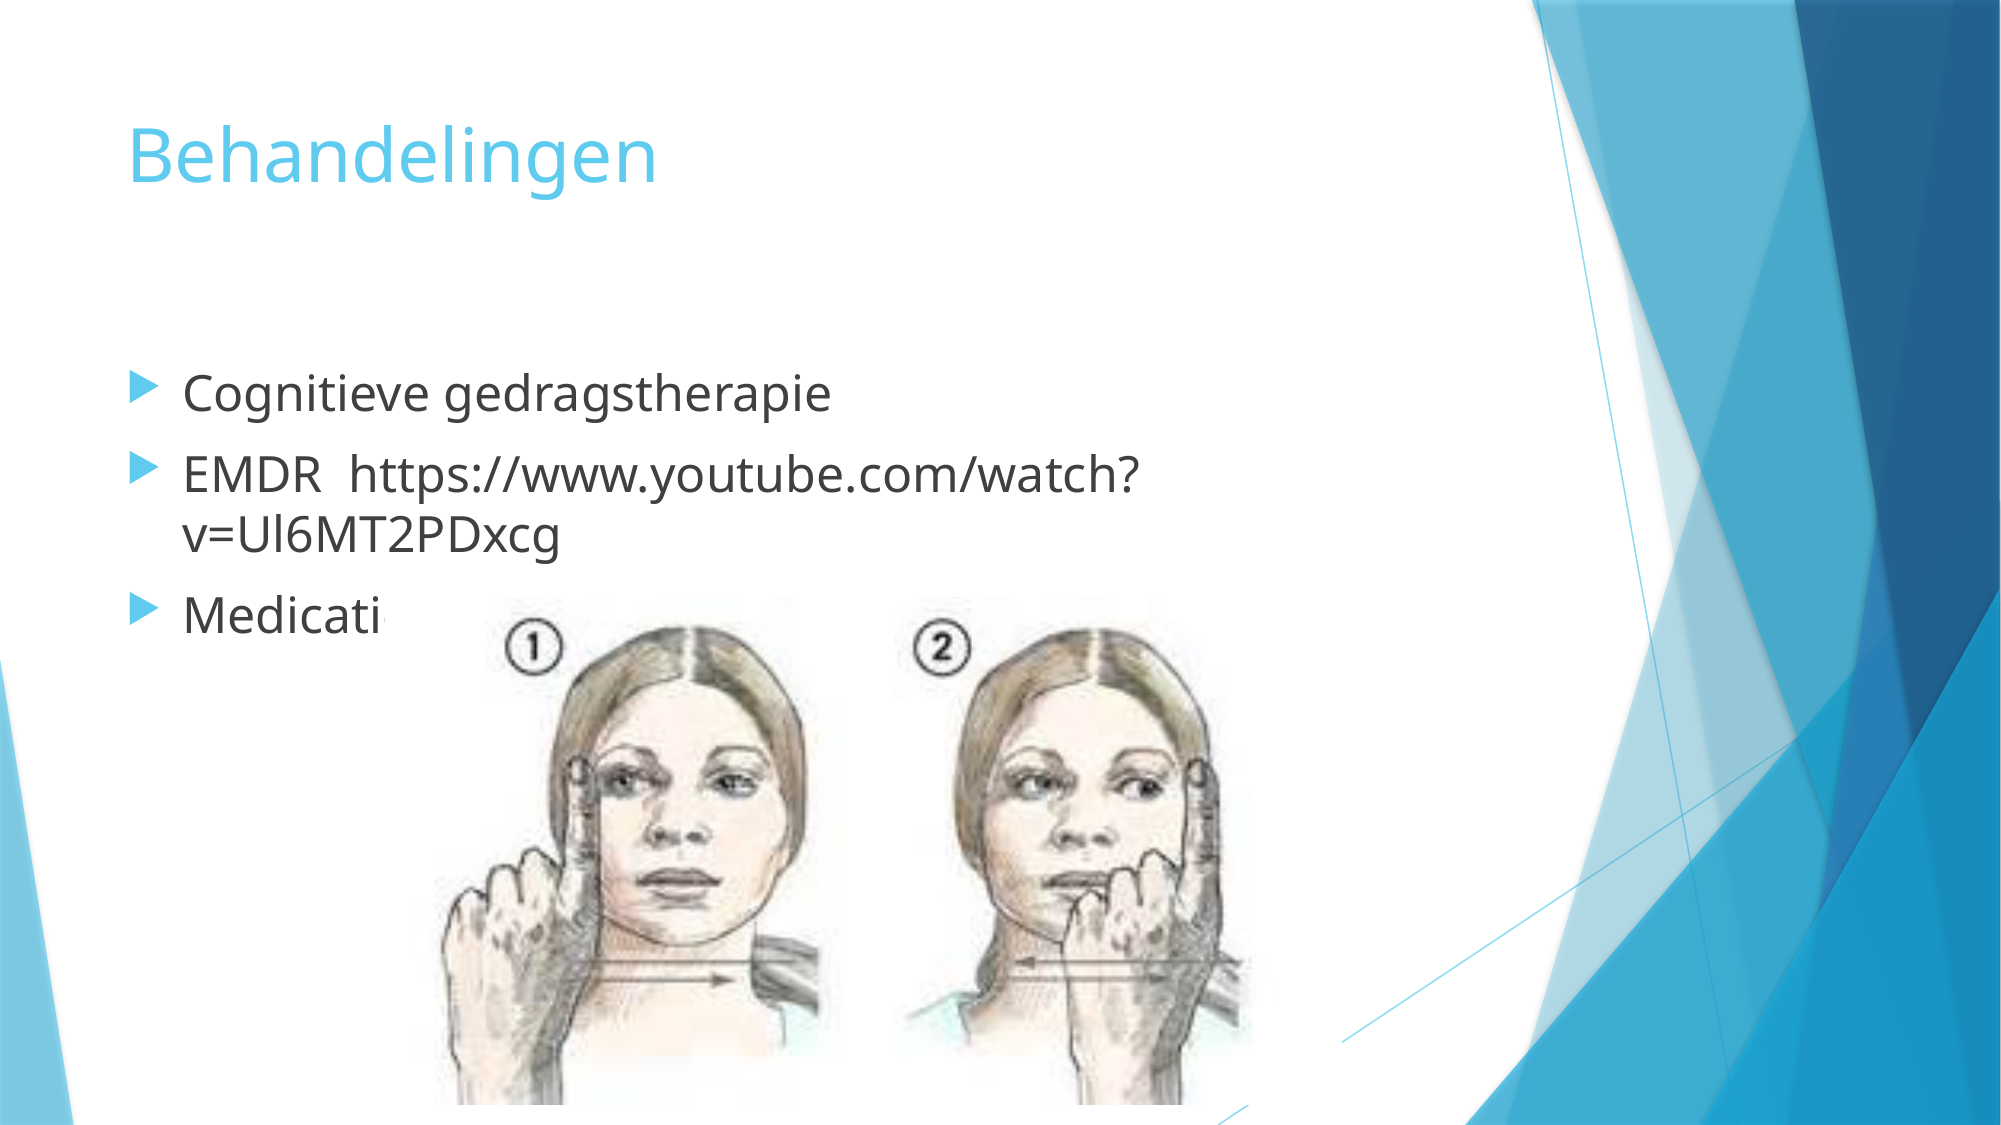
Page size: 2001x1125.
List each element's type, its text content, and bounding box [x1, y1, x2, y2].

picture [384, 597, 1342, 1105]
title Behandelingen [111, 99, 1522, 317]
list Cognitieve gedragstherapie EMDR https://www.youtube.com/watch?v=Ul6MT2PDxcg Medicatie [111, 354, 1522, 992]
